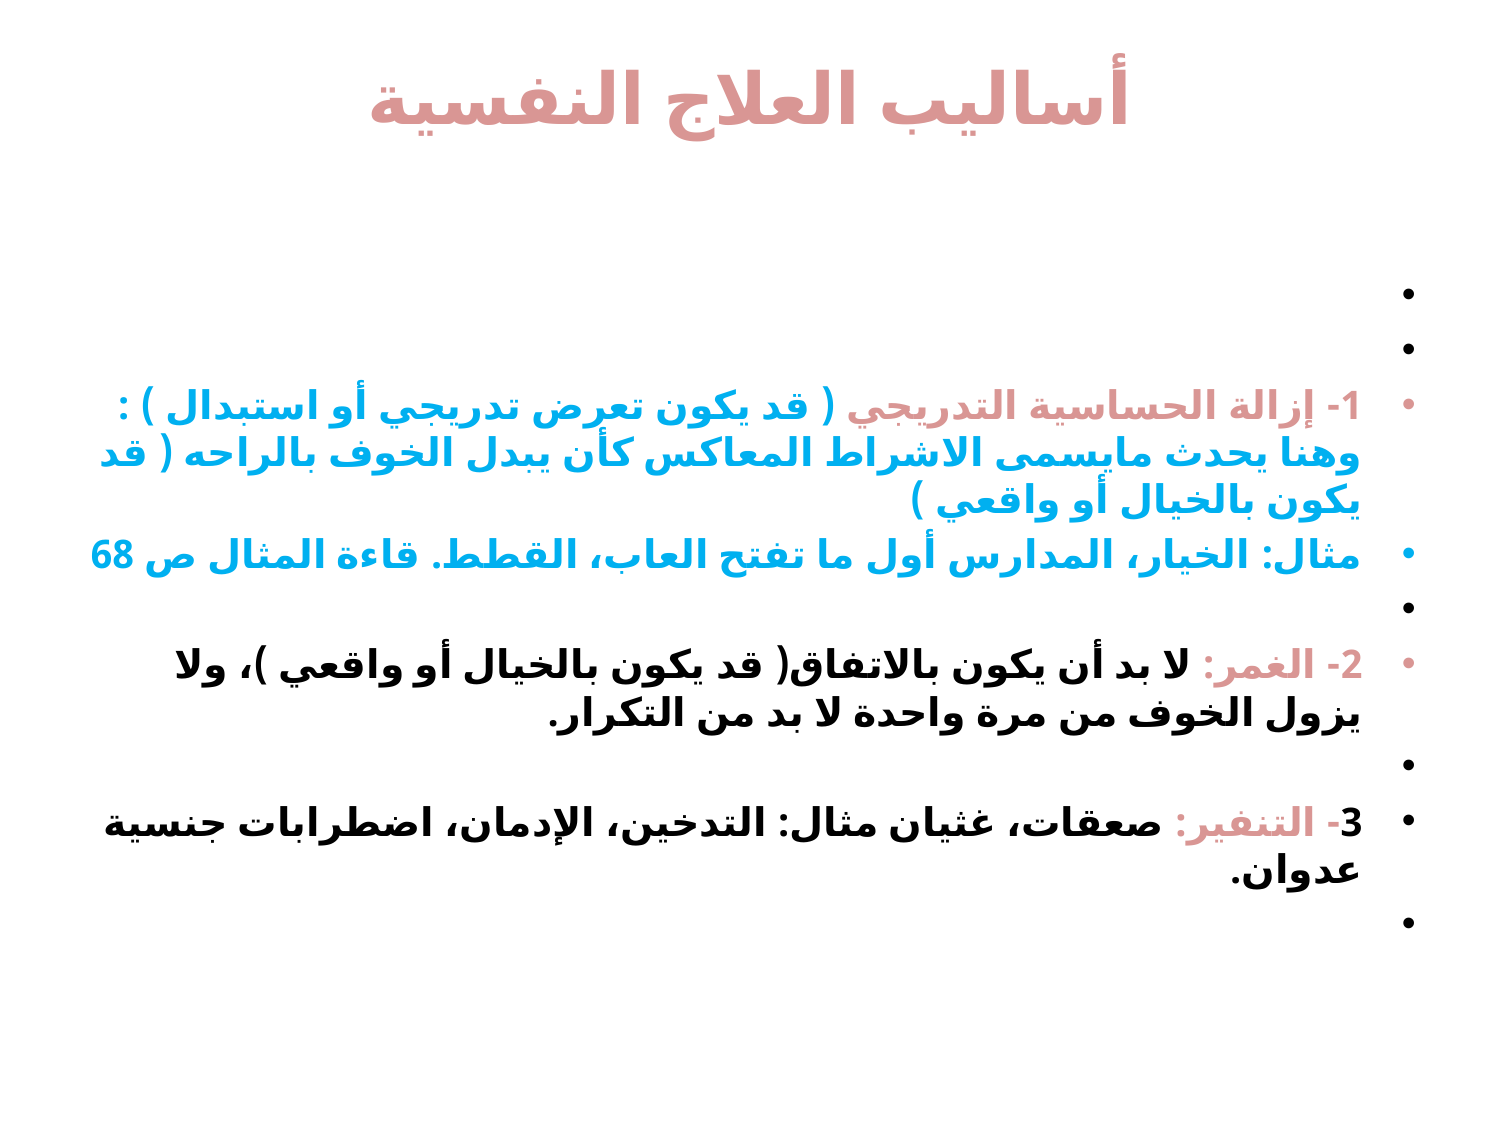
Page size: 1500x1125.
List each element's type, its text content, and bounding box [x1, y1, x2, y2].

title أساليب العلاج النفسية [75, 45, 1425, 233]
list 1- إزالة الحساسية التدريجي ( قد يكون تعرض تدريجي أو استبدال ) : وهنا يحدث مايسمى الاشراط المعاكس كأن يبدل الخوف بالراحه ( قد يكون بالخيال أو واقعي ) مثال: الخيار، المدارس أول ما تفتح العاب، القطط. قاءة المثال ص 68 2- الغمر: لا بد أن يكون بالاتفاق( قد يكون بالخيال أو واقعي )، ولا يزول الخوف من مرة واحدة لا بد من التكرار. 3- التنفير: صعقات، غثيان مثال: التدخين، الإدمان، اضطرابات جنسية عدوان. [75, 262, 1425, 1005]
